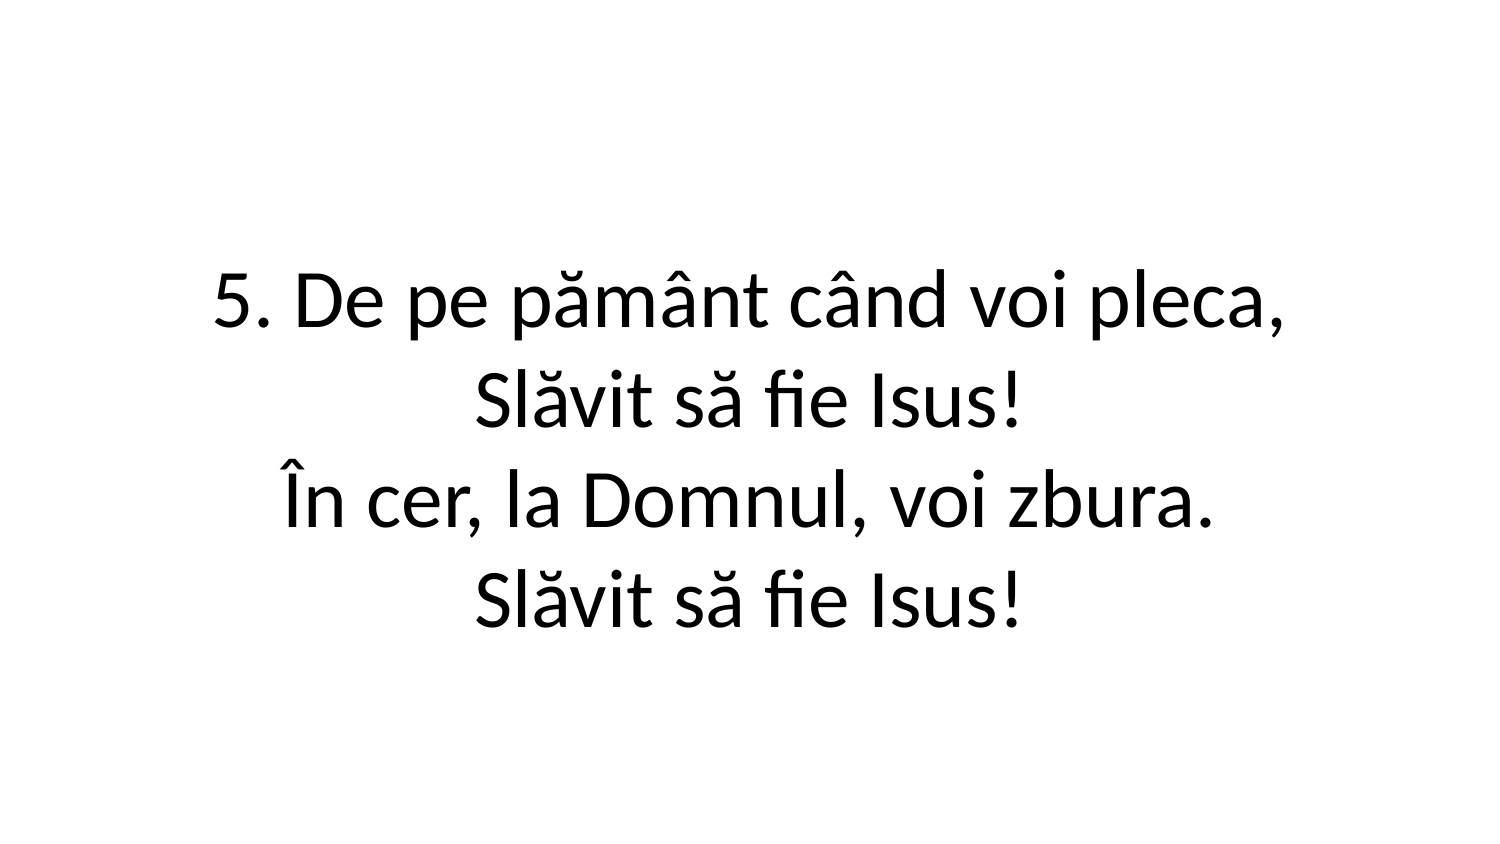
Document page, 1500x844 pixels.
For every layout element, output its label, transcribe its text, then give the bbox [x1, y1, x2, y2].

text_box 5. De pe pământ când voi pleca, Slăvit să fie Isus! În cer, la Domnul, voi zbura. Slăvit să fie Isus! [196, 192, 1303, 652]
